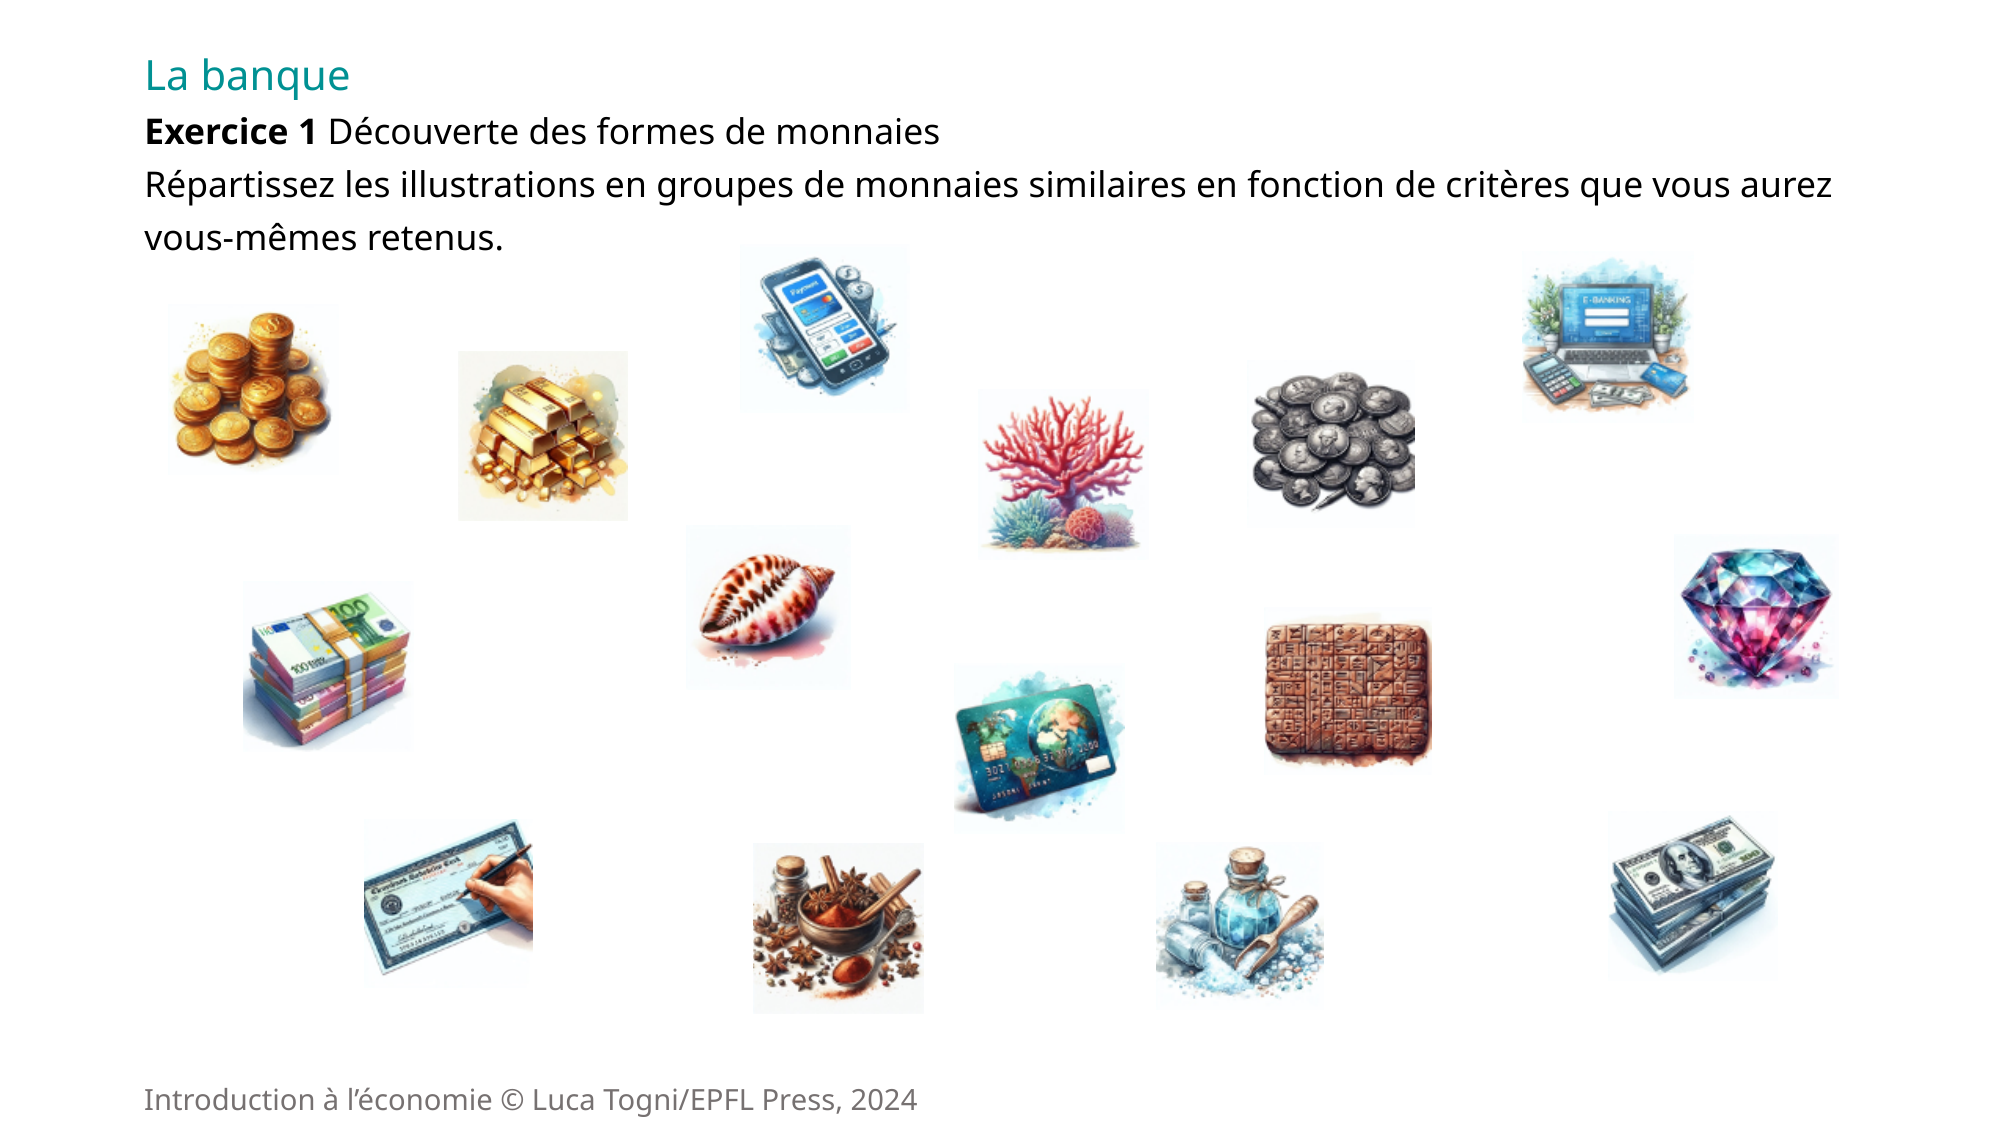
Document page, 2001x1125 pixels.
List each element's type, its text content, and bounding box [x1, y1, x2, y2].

picture [1674, 534, 1839, 699]
picture [458, 351, 628, 521]
picture [1522, 251, 1694, 423]
picture [954, 663, 1125, 834]
picture [364, 819, 533, 988]
picture [740, 244, 910, 414]
picture [753, 843, 924, 1014]
picture [1156, 842, 1324, 1010]
picture [1247, 360, 1415, 528]
text_box La banque Exercice 1 Découverte des formes de monnaies Répartissez les illustrations en groupes de monnaies similaires en fonction de critères que vous aurez vous-mêmes retenus. [129, 28, 1873, 308]
picture [168, 303, 339, 475]
text_box Introduction à l’économie © Luca Togni/EPFL Press, 2024 [129, 1073, 1032, 1125]
picture [1608, 811, 1778, 981]
picture [978, 389, 1149, 560]
picture [243, 581, 414, 752]
picture [686, 525, 851, 690]
picture [1264, 607, 1432, 775]
